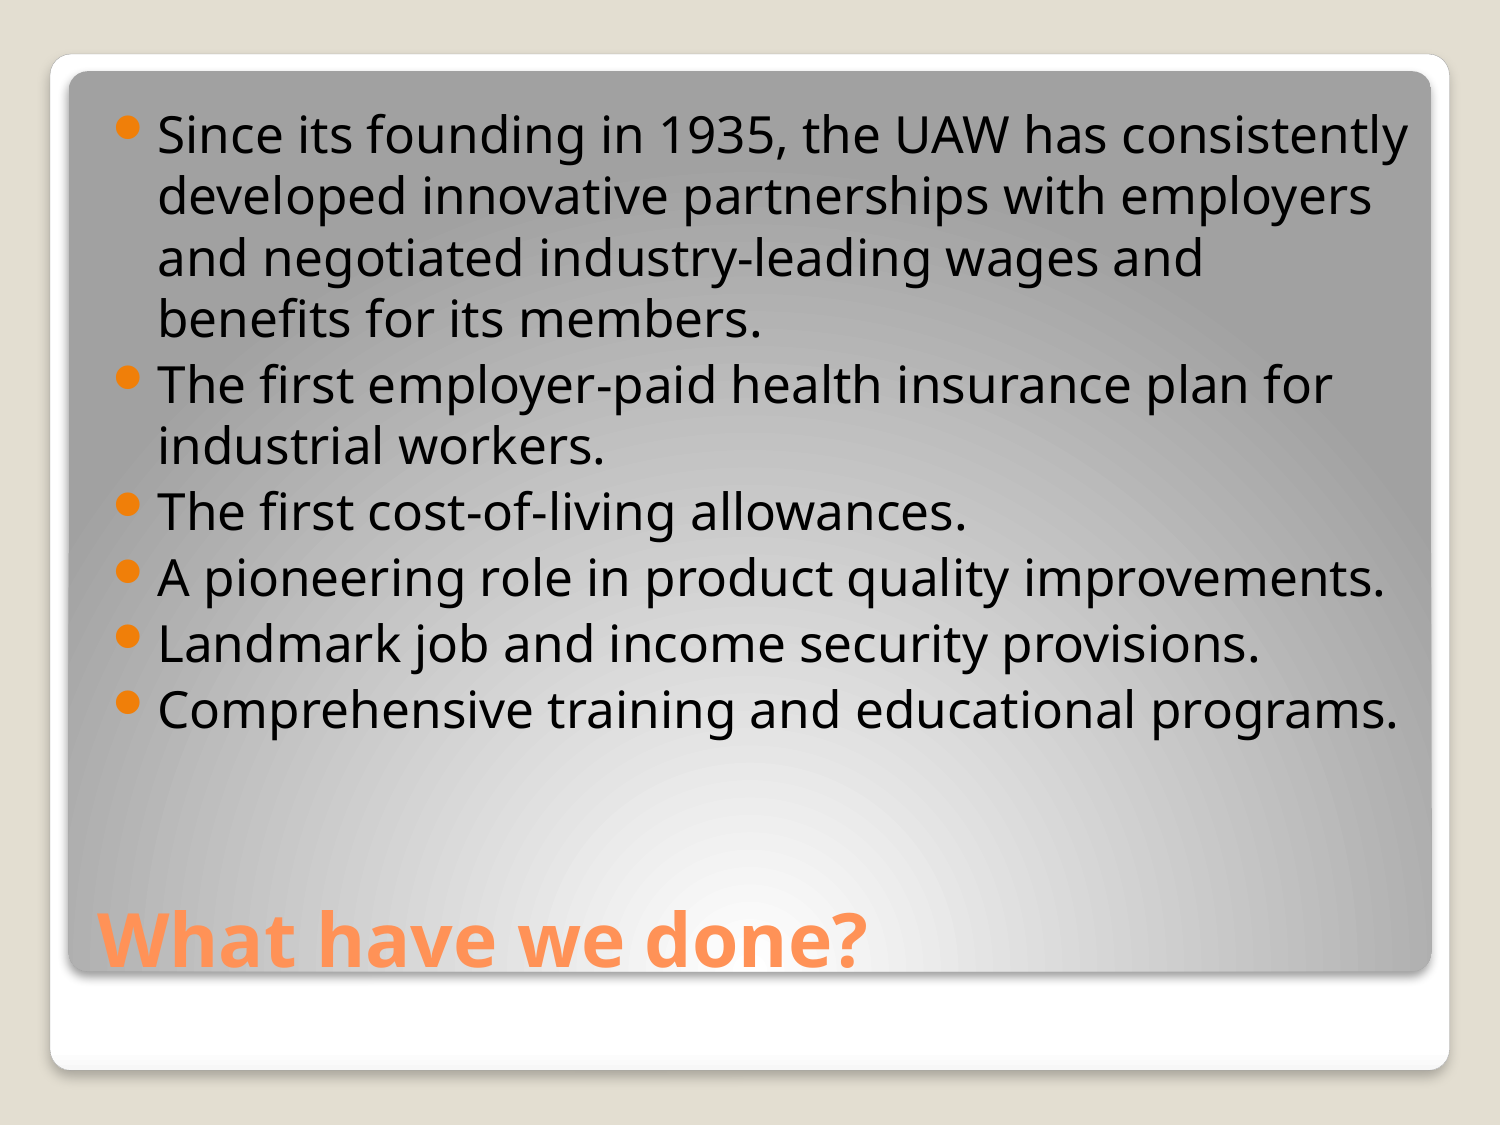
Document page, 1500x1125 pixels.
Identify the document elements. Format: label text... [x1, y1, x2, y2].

title What have we done? [82, 817, 1425, 990]
list Since its founding in 1935, the UAW has consistently developed innovative partnerships with employers and negotiated industry-leading wages and benefits for its members. The first employer-paid health insurance plan for industrial workers. The first cost-of-living allowances. A pioneering role in product quality improvements. Landmark job and income security provisions. Comprehensive training and educational programs. [82, 86, 1425, 774]
